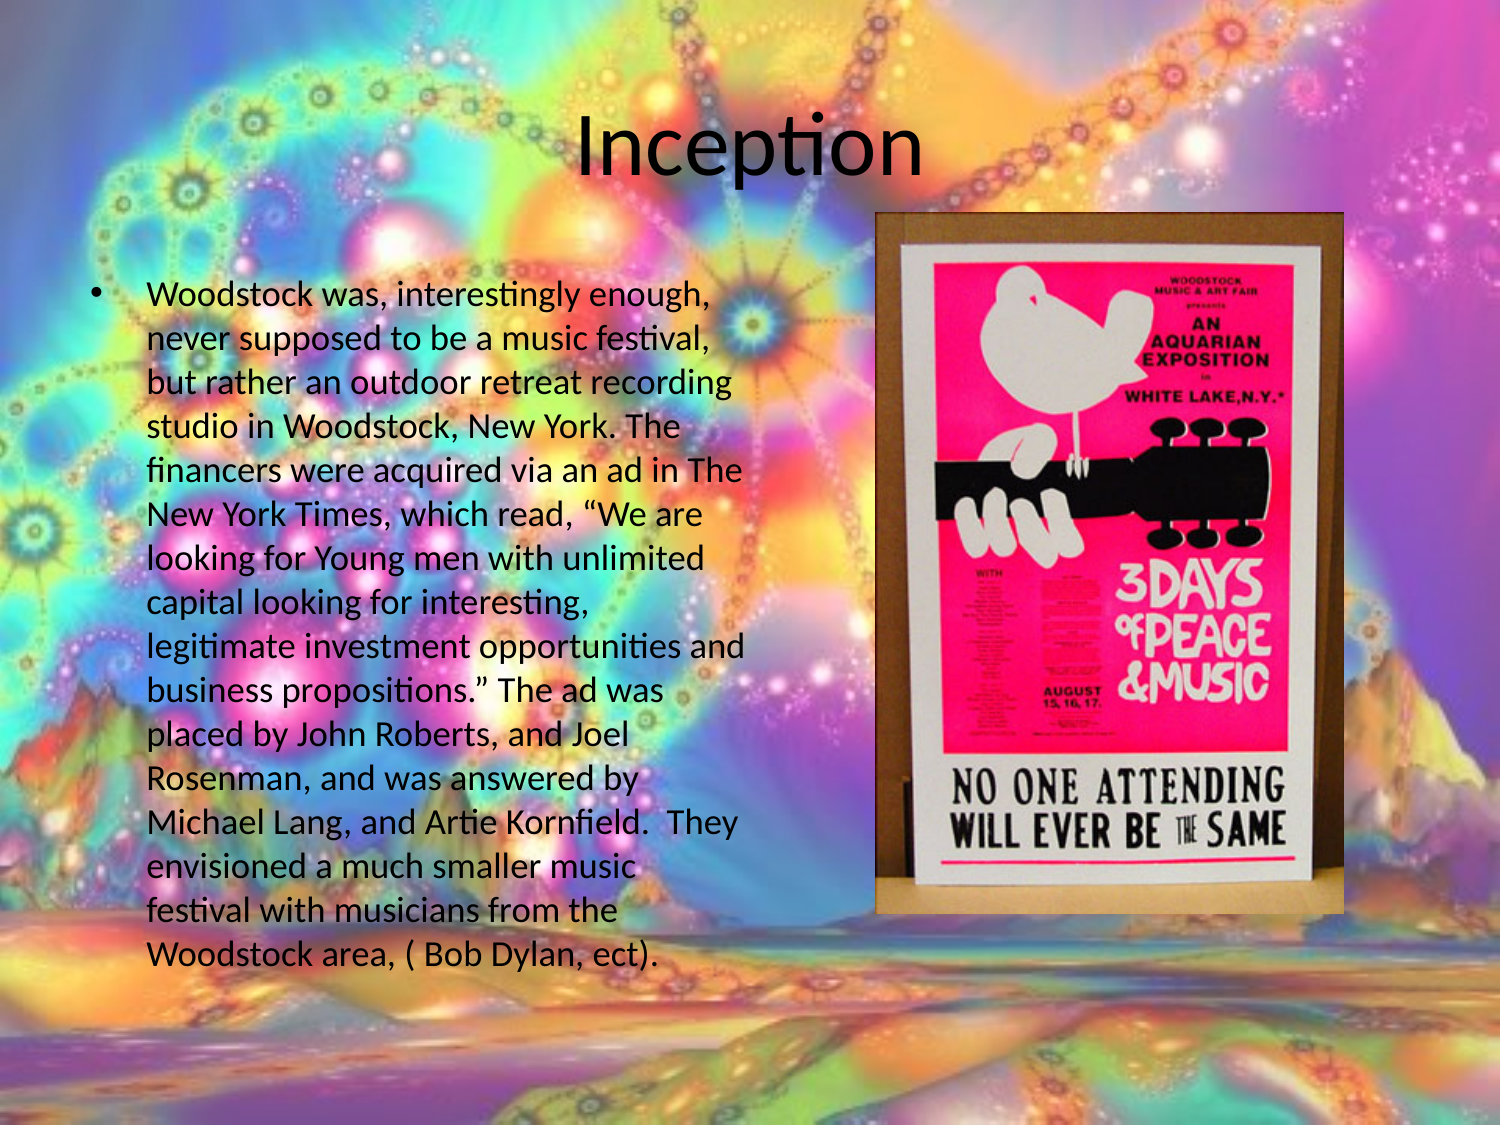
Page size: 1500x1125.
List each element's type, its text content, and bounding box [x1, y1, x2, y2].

picture [874, 212, 1344, 915]
title Inception [75, 45, 1425, 233]
list Woodstock was, interestingly enough, never supposed to be a music festival, but rather an outdoor retreat recording studio in Woodstock, New York. The financers were acquired via an ad in The New York Times, which read, “We are looking for Young men with unlimited capital looking for interesting, legitimate investment opportunities and business propositions.” The ad was placed by John Roberts, and Joel Rosenman, and was answered by Michael Lang, and Artie Kornfield. They envisioned a much smaller music festival with musicians from the Woodstock area, ( Bob Dylan, ect). [75, 262, 763, 1005]
